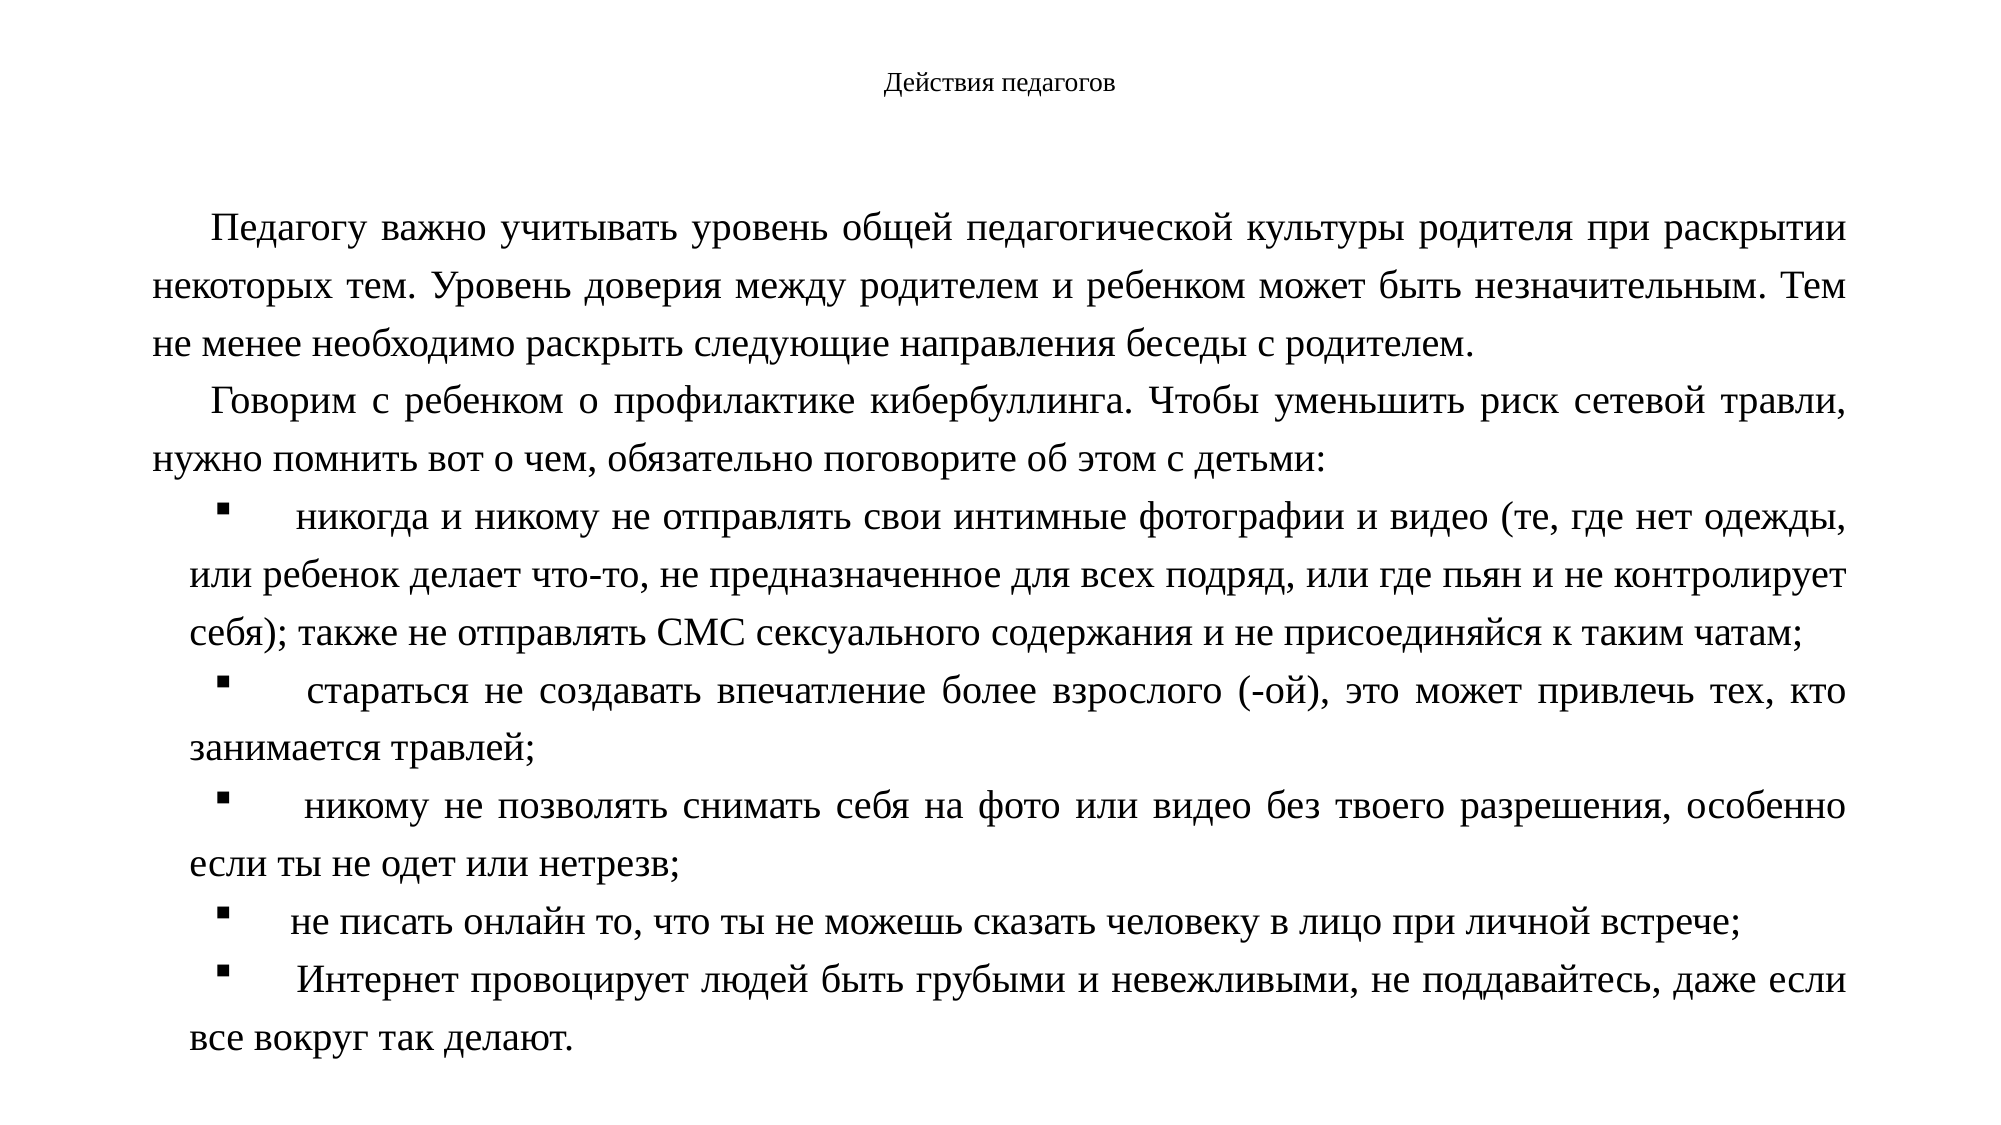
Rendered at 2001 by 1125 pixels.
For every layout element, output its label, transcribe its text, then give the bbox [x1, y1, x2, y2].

title Действия педагогов [137, 59, 1863, 105]
list Педагогу важно учитывать уровень общей педагогической культуры родителя при раскрытии некоторых тем. Уровень доверия между родителем и ребенком может быть незначительным. Тем не менее необходимо раскрыть следующие направления беседы с родителем. Говорим с ребенком о профилактике кибербуллинга. Чтобы уменьшить риск сетевой травли, нужно помнить вот о чем, обязательно поговорите об этом с детьми: никогда и никому не отправлять свои интимные фотографии и видео (те, где нет одежды, или ребенок делает что-то, не предназначенное для всех подряд, или где пьян и не контролирует себя); также не отправлять СМС сексуального содержания и не присоединяйся к таким чатам; стараться не создавать впечатление более взрослого (-ой), это может привлечь тех, кто занимается травлей; никому не позволять снимать себя на фото или видео без твоего разрешения, особенно если ты не одет или нетрезв; не писать онлайн то, что ты не можешь сказать человеку в лицо при личной встрече; Интернет провоцирует людей быть грубыми и невежливыми, не поддавайтесь, даже если все вокруг так делают. [137, 183, 1863, 1125]
